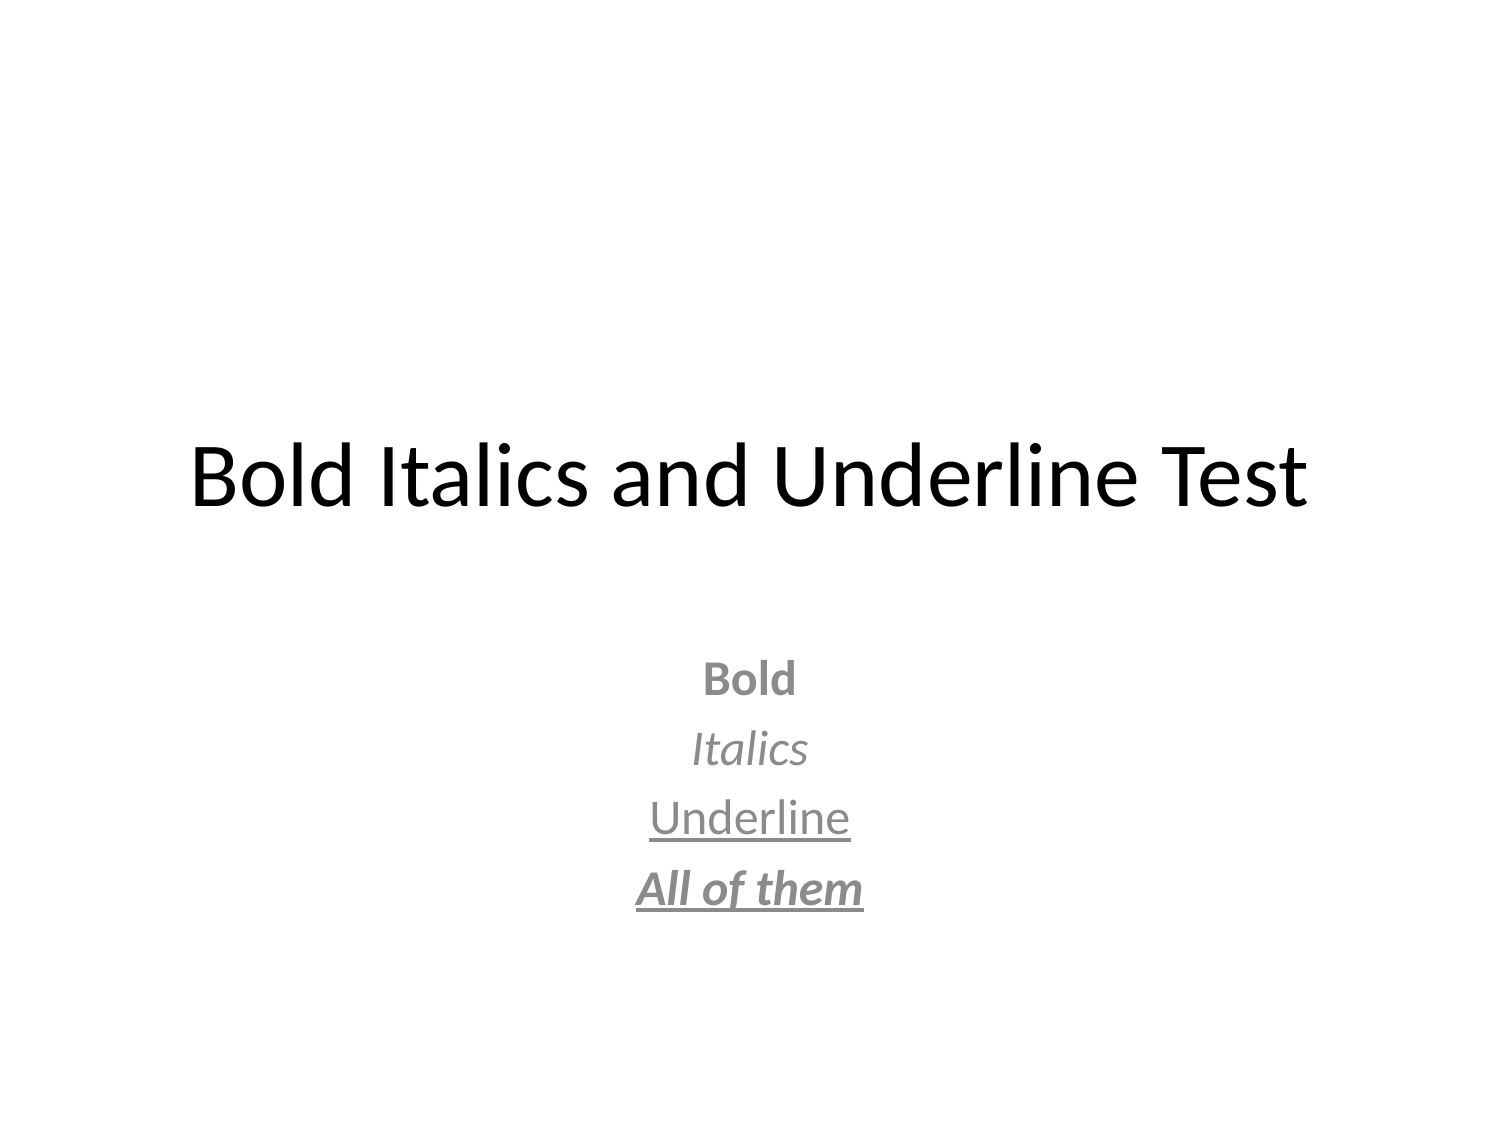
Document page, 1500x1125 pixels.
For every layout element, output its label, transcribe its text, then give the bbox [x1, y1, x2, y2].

subtitle Bold Italics Underline All of them [225, 637, 1275, 925]
title Bold Italics and Underline Test [112, 349, 1388, 591]
